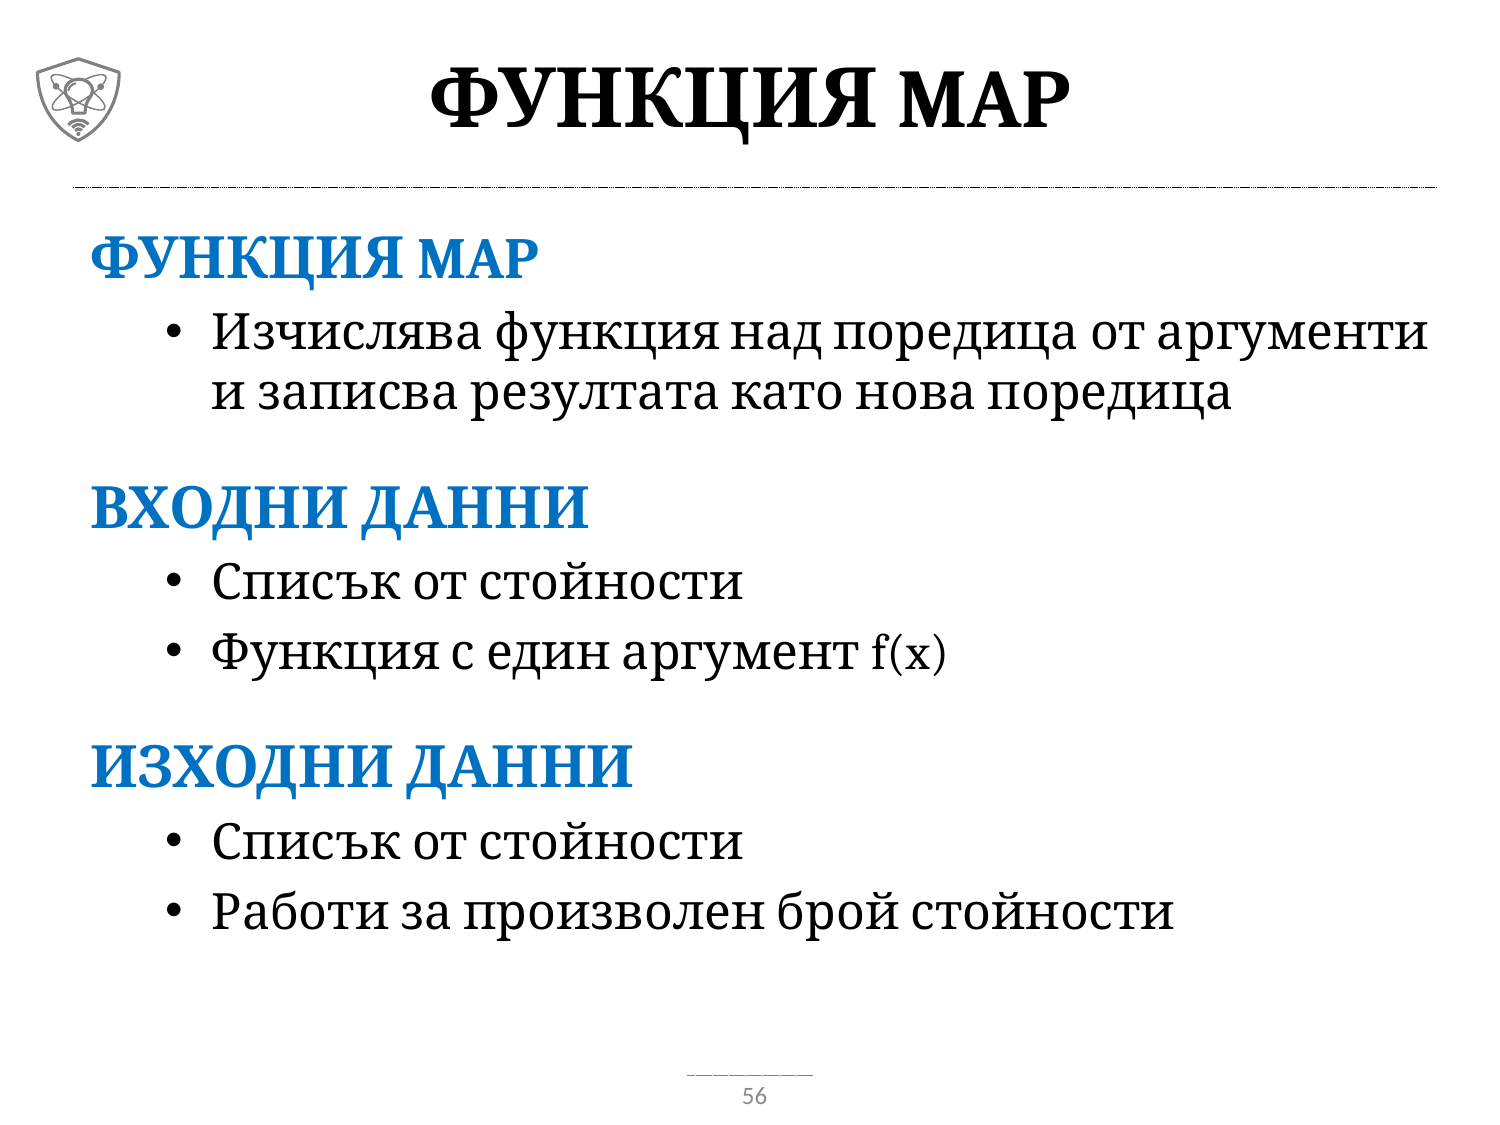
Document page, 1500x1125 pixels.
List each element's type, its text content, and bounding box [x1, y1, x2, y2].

title Функция map [0, 0, 1500, 188]
slide_number 56 [579, 1065, 930, 1125]
